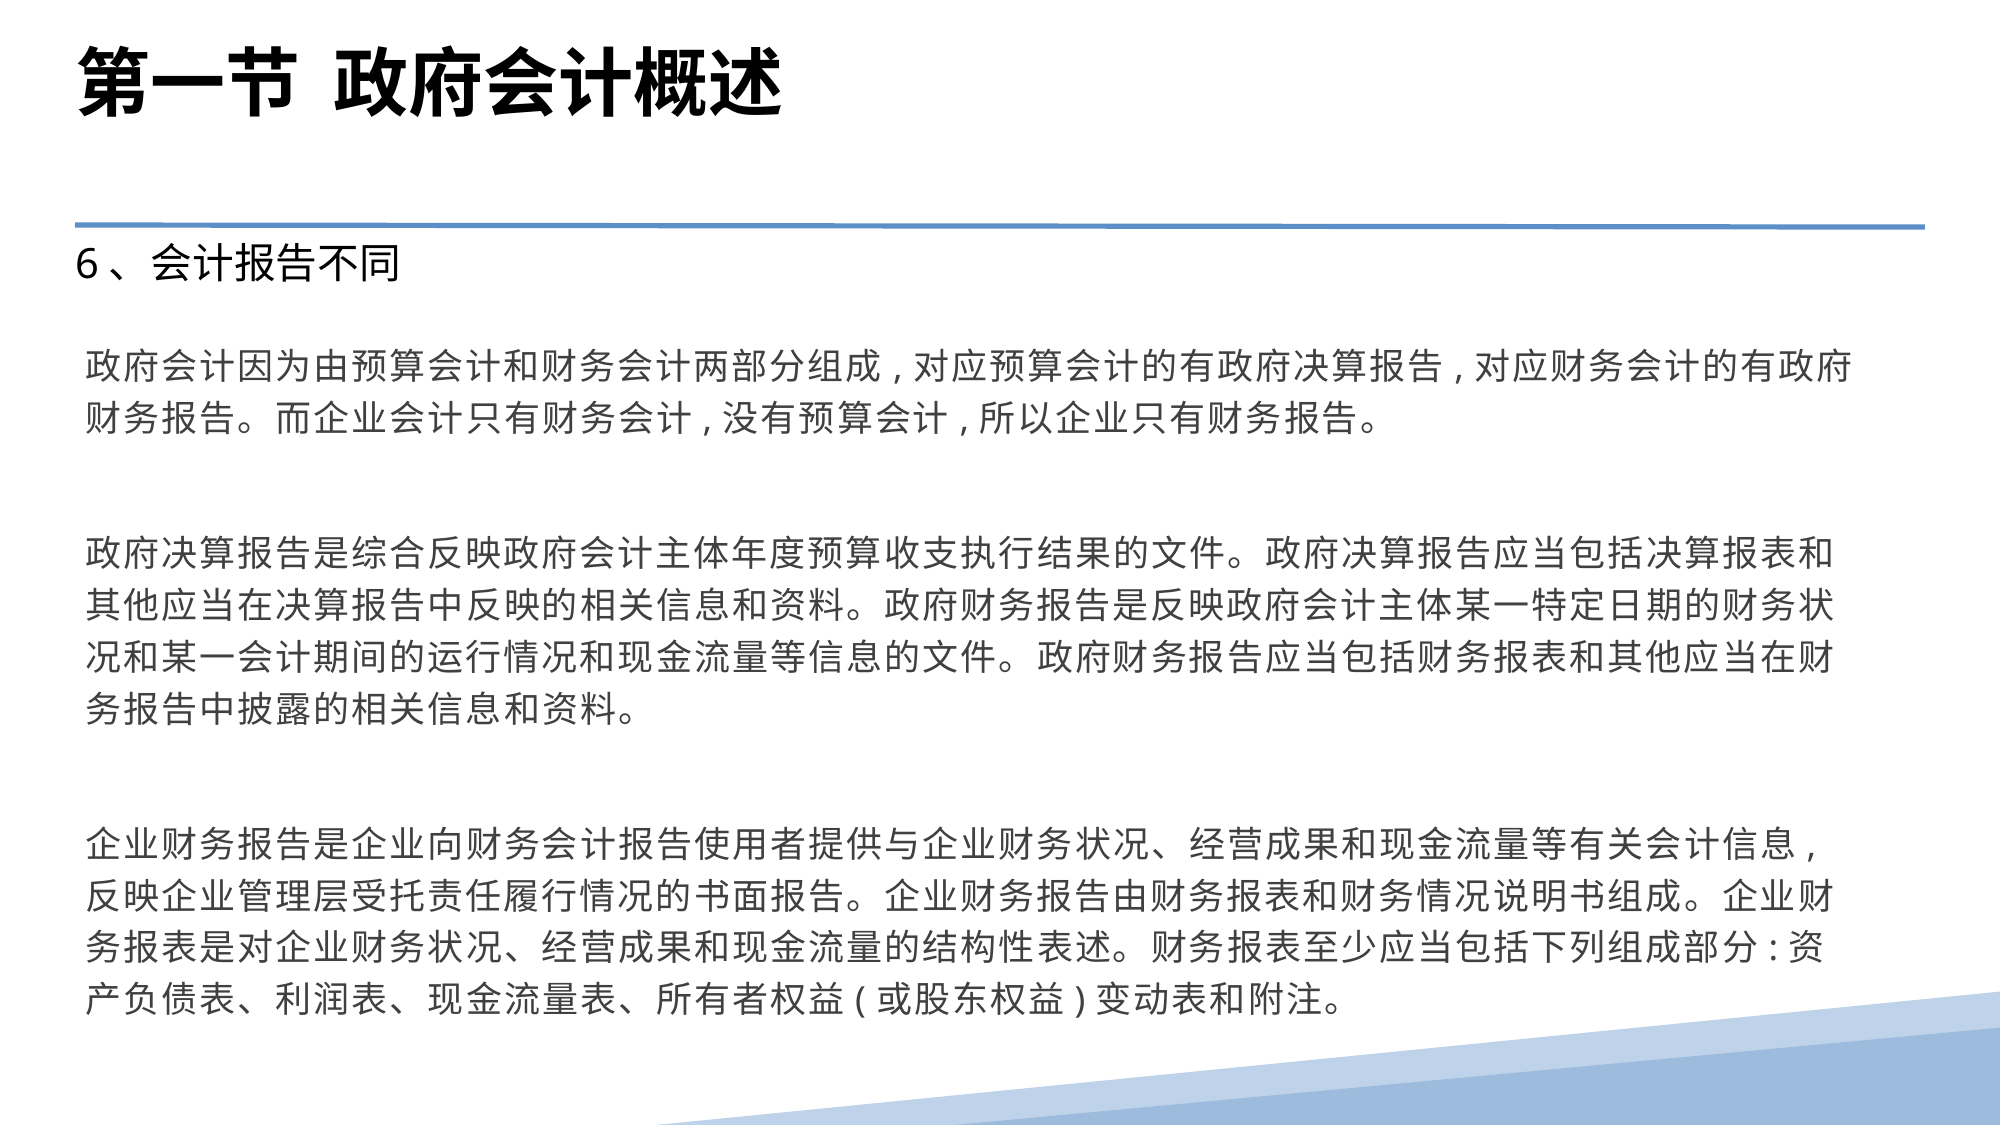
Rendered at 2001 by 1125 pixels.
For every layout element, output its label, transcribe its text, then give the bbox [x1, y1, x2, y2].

text_box 6、会计报告不同 [75, 226, 1941, 311]
text_box 第一节 政府会计概述 [75, 24, 1925, 125]
text_box 政府会计因为由预算会计和财务会计两部分组成,对应预算会计的有政府决算报告,对应财务会计的有政府财务报告。而企业会计只有财务会计,没有预算会计,所以企业只有财务报告。 政府决算报告是综合反映政府会计主体年度预算收支执行结果的文件。政府决算报告应当包括决算报表和其他应当在决算报告中反映的相关信息和资料。政府财务报告是反映政府会计主体某一特定日期的财务状况和某一会计期间的运行情况和现金流量等信息的文件。政府财务报告应当包括财务报表和其他应当在财务报告中披露的相关信息和资料。 企业财务报告是企业向财务会计报告使用者提供与企业财务状况、经营成果和现金流量等有关会计信息,反映企业管理层受托责任履行情况的书面报告。企业财务报告由财务报表和财务情况说明书组成。企业财务报表是对企业财务状况、经营成果和现金流量的结构性表述。财务报表至少应当包括下列组成部分:资产负债表、利润表、现金流量表、所有者权益(或股东权益)变动表和附注。 [75, 328, 1873, 1027]
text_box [74, 224, 1925, 228]
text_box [656, 991, 2000, 1125]
